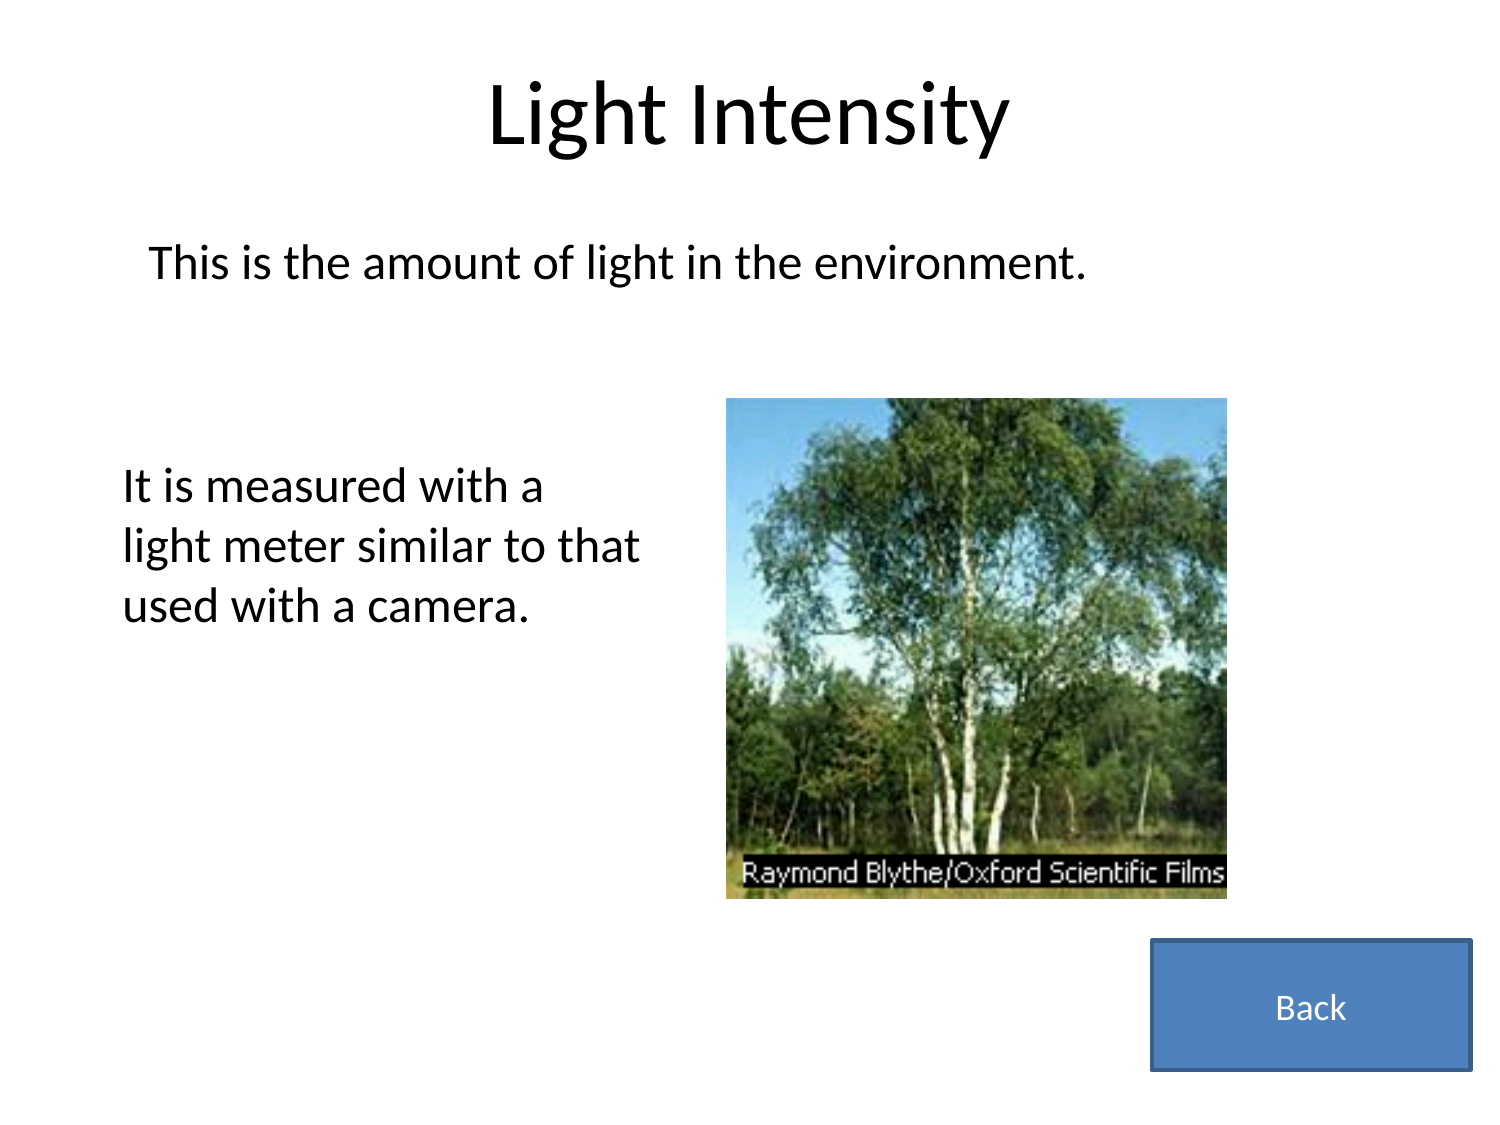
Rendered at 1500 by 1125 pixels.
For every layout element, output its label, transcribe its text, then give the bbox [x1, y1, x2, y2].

text_box It is measured with a light meter similar to that used with a camera. [107, 445, 656, 640]
text_box This is the amount of light in the environment. [133, 233, 1103, 298]
text_box Light Intensity [74, 45, 1425, 233]
text_box Back [1150, 938, 1473, 1072]
picture [726, 398, 1227, 899]
